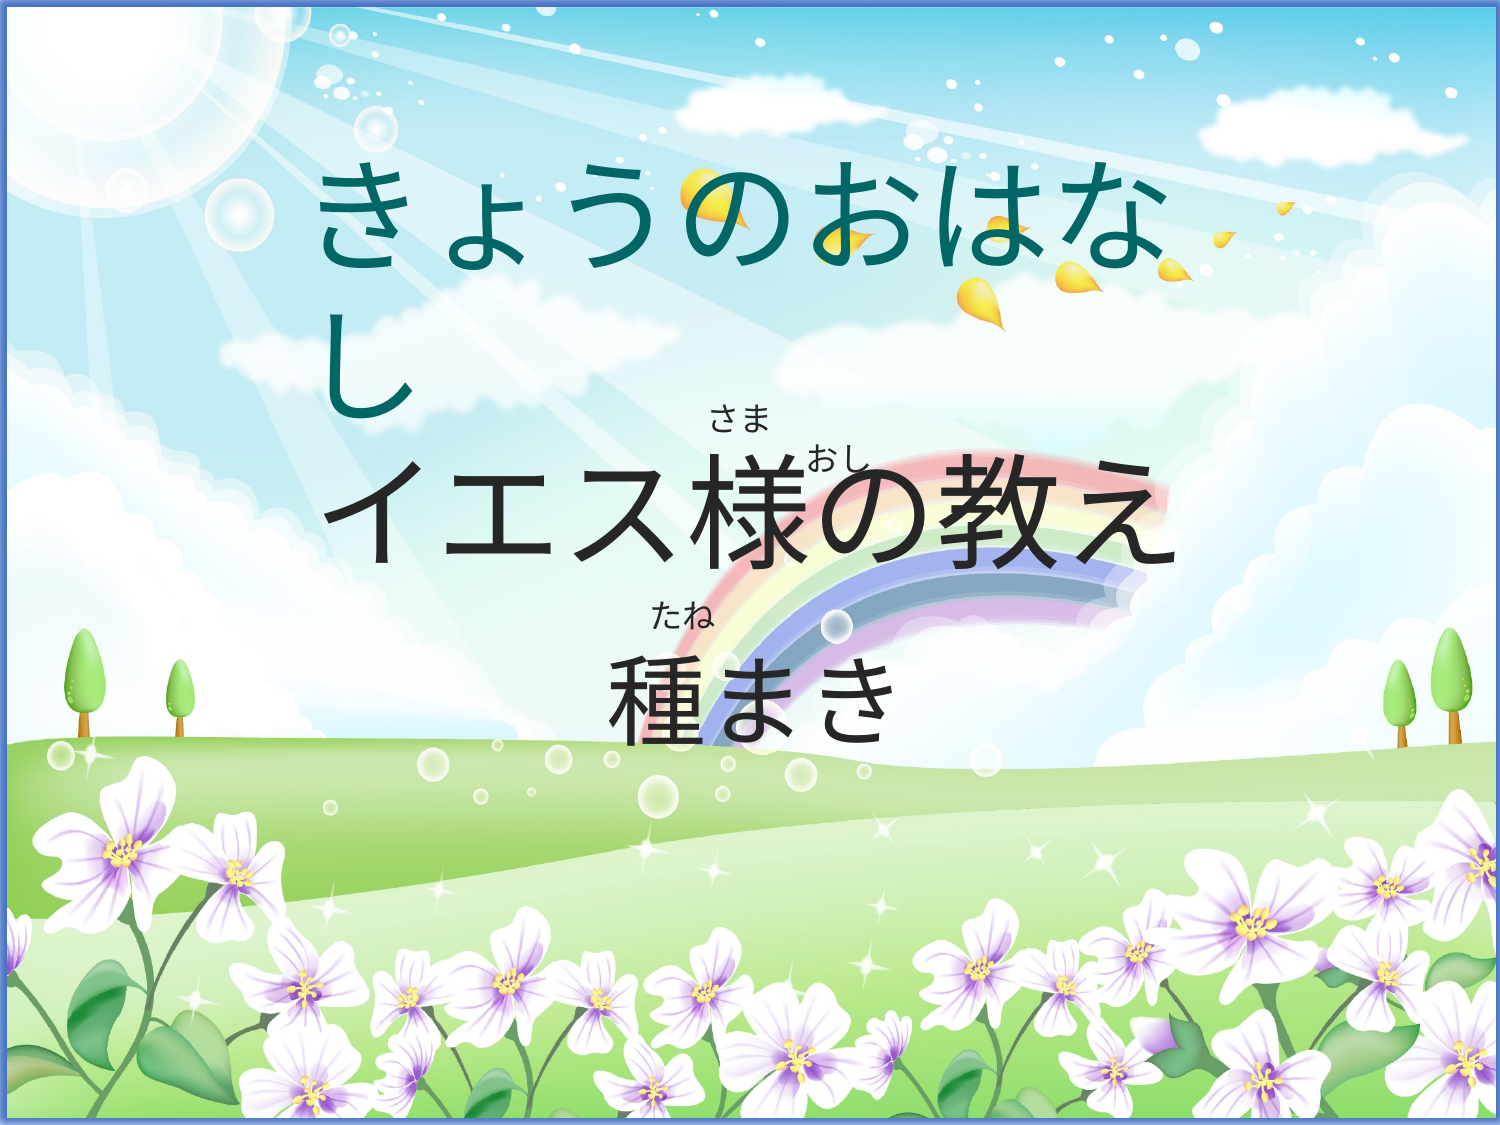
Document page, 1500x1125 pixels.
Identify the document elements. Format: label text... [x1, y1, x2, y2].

text_box イエス様の教え [1496, 427, 1500, 593]
text_box イエス様の教え [0, 427, 7, 593]
text_box 種まき [1496, 630, 1500, 766]
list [7, 7, 1496, 1118]
